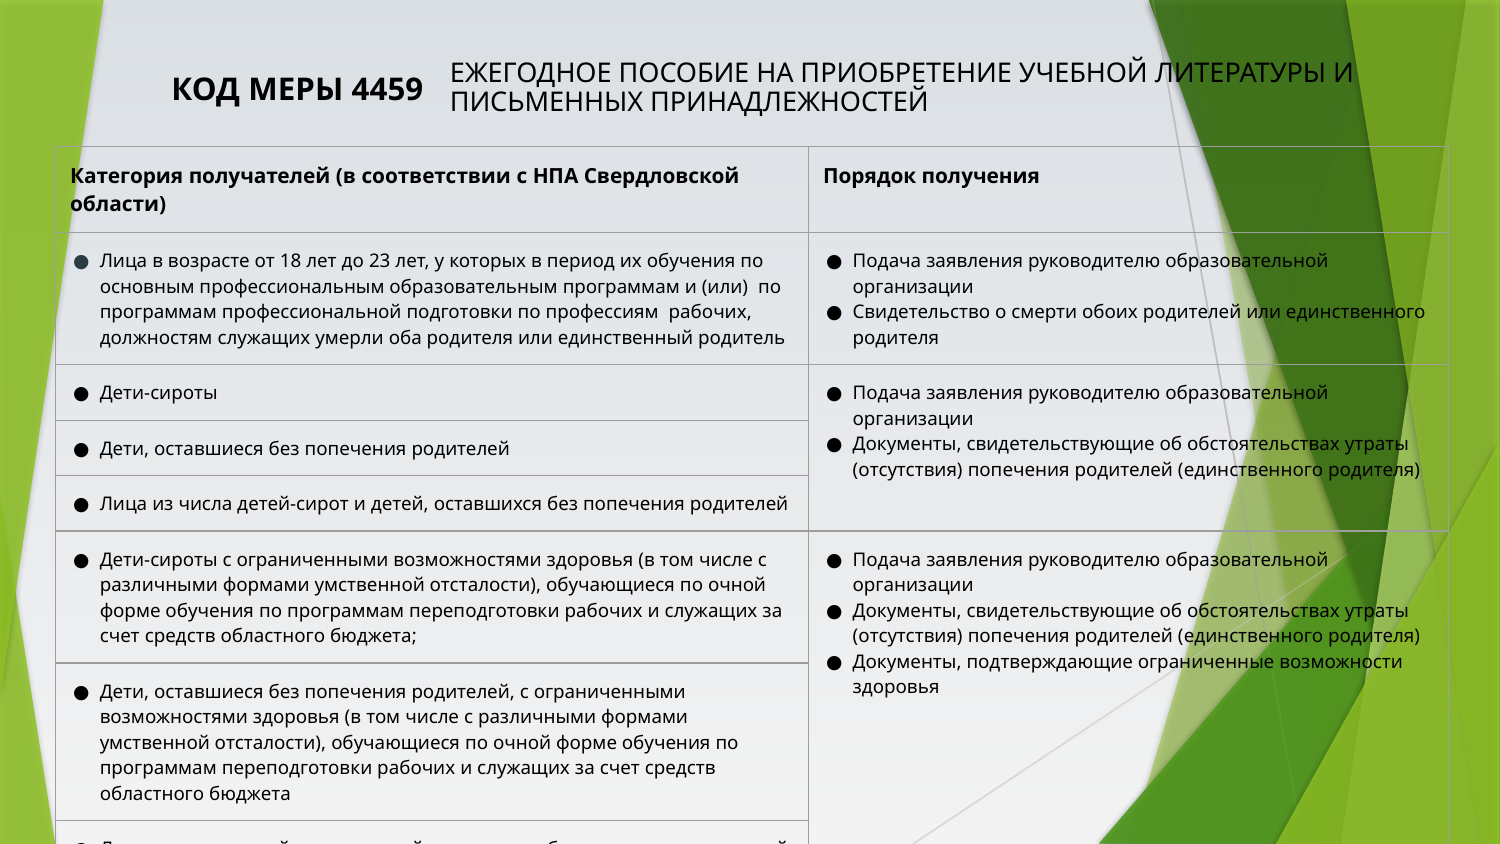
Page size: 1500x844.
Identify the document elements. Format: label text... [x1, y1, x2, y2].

table_cell Подача заявления руководителю образовательной организации Документы, свидетельствующие об обстоятельствах утраты (отсутствия) попечения родителей (единственного родителя) Документы, подтверждающие ограниченные возможности здоровья [809, 532, 1448, 844]
table_cell Лица из числа детей-сирот и детей, оставшихся без попечения родителей [56, 476, 808, 530]
table_header Категория получателей (в соответствии с НПА Свердловской области) [56, 147, 808, 232]
text_box Ежегодное пособие на приобретение учебной литературы и письменных принадлежностей [438, 30, 1384, 147]
table_cell Лица в возрасте от 18 лет до 23 лет, у которых в период их обучения по основным профессиональным образовательным программам и (или) по программам профессиональной подготовки по профессиям рабочих, должностям служащих умерли оба родителя или единственный родитель [56, 233, 808, 364]
table_cell Дети, оставшиеся без попечения родителей [56, 421, 808, 475]
table_cell Подача заявления руководителю образовательной организации Документы, свидетельствующие об обстоятельствах утраты (отсутствия) попечения родителей (единственного родителя) [809, 365, 1448, 530]
table_cell Дети, оставшиеся без попечения родителей, с ограниченными возможностями здоровья (в том числе с различными формами умственной отсталости), обучающиеся по очной форме обучения по программам переподготовки рабочих и служащих за счет средств областного бюджета [56, 664, 808, 820]
table_header Порядок получения [809, 147, 1448, 232]
table_cell Дети-сироты с ограниченными возможностями здоровья (в том числе с различными формами умственной отсталости), обучающиеся по очной форме обучения по программам переподготовки рабочих и служащих за счет средств областного бюджета; [56, 532, 808, 662]
table_cell Лица из числа детей-сирот и детей, оставшихся без попечения родителей, с ограниченными возможностями здоровья (в том числе с различными формами умственной отсталости), обучающиеся по очной форме обучения по программам переподготовки рабочих и служащих за счет средств областного бюджета [56, 821, 808, 844]
table_cell Дети-сироты [56, 365, 808, 420]
table_cell Подача заявления руководителю образовательной организации Свидетельство о смерти обоих родителей или единственного родителя [809, 233, 1448, 364]
text_box КОД МЕРЫ 4459 [122, 30, 438, 147]
